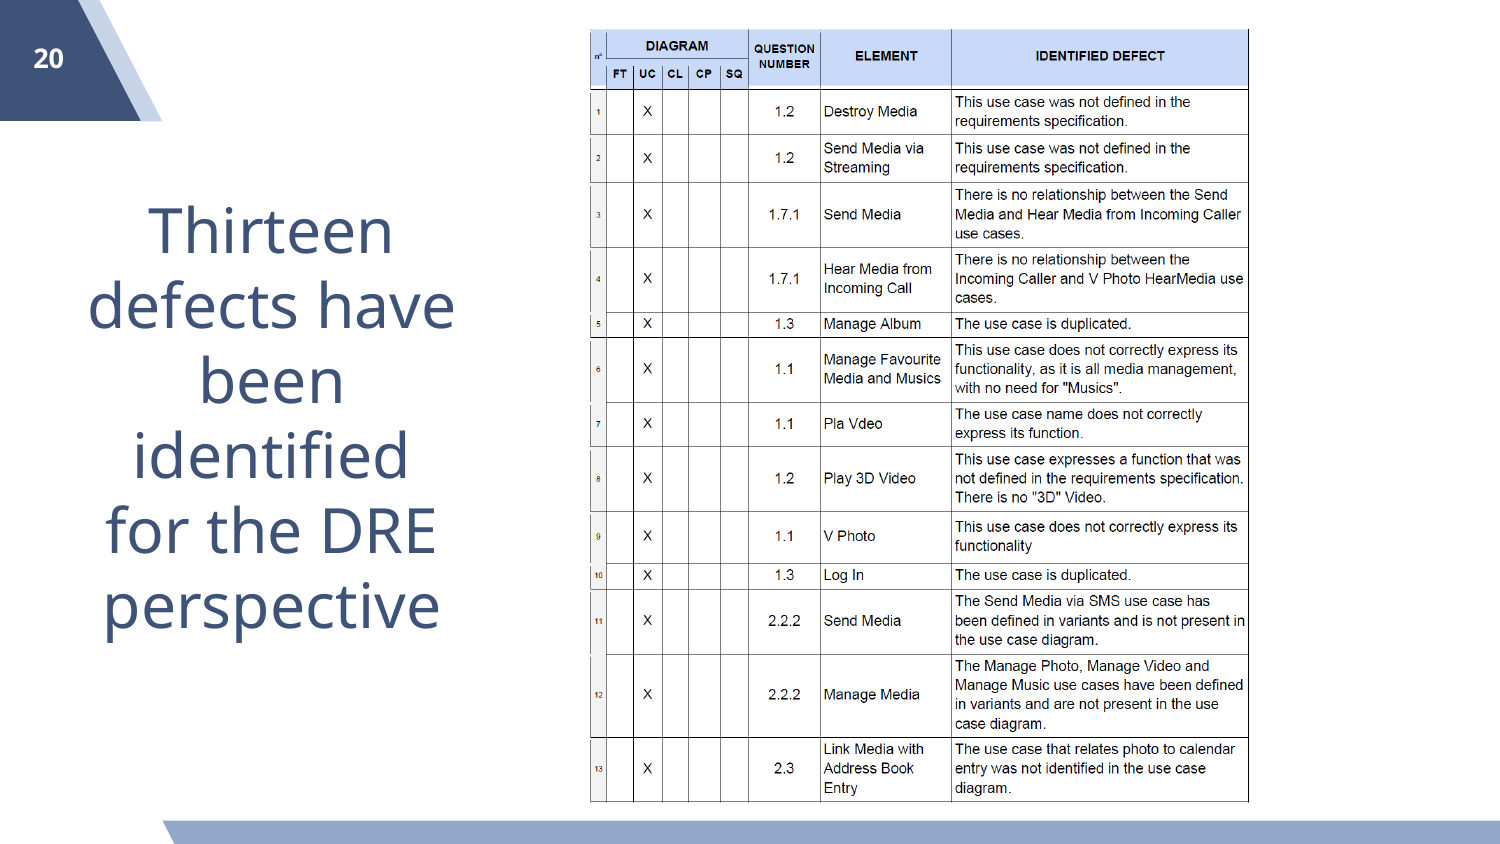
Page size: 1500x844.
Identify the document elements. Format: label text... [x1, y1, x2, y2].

slide_number ‹#› [0, 0, 98, 121]
list Thirteen defects have been identified for the DRE perspective [69, 176, 476, 737]
picture [587, 23, 1253, 808]
